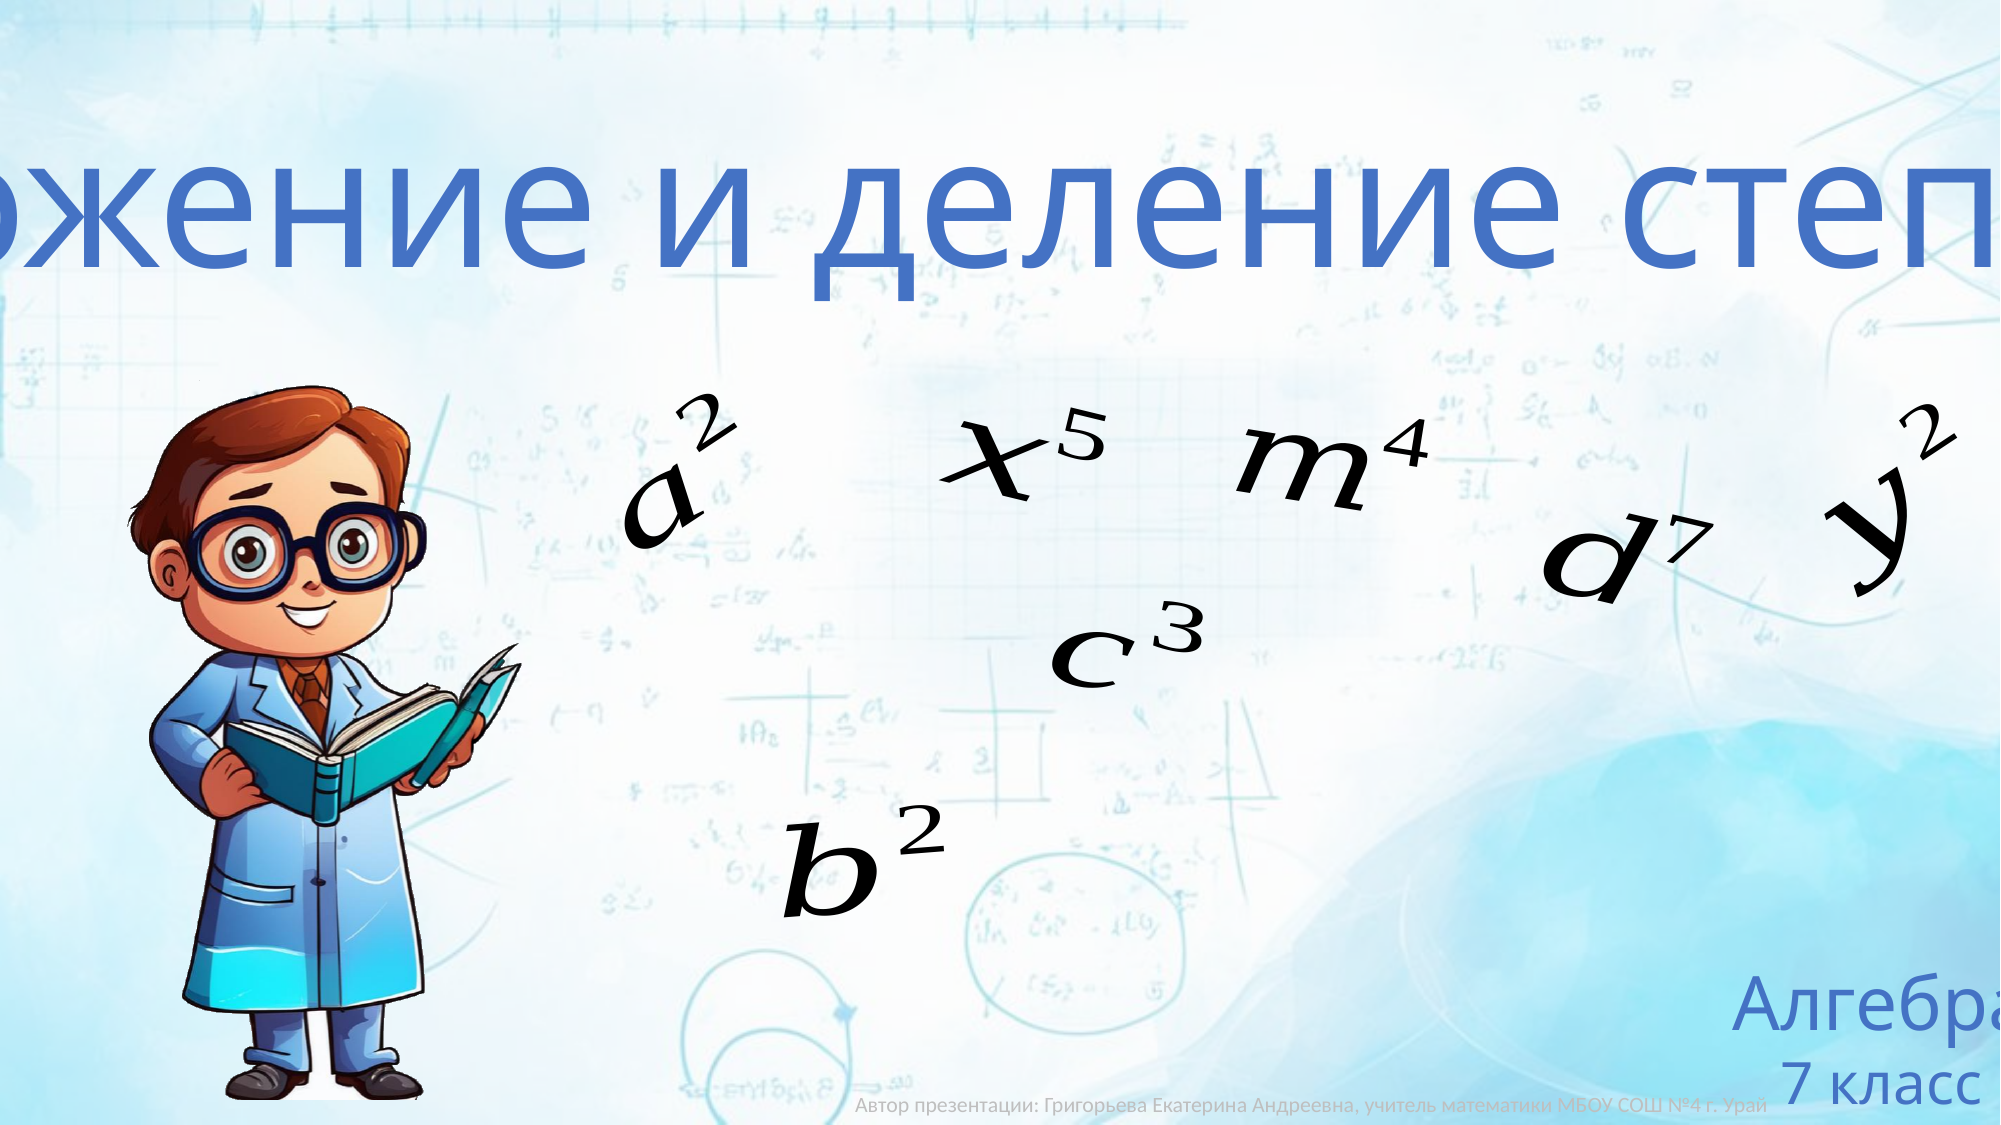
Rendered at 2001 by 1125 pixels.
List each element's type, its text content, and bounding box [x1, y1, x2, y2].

text_box Умножение и деление степеней [0, 77, 2000, 312]
picture [78, 380, 605, 1100]
text_box Алгебра 7 класс [1717, 948, 2000, 1124]
text_box Автор презентации: Григорьева Екатерина Андреевна, учитель математики МБОУ СОШ №4 г. Урай [840, 1083, 1790, 1125]
